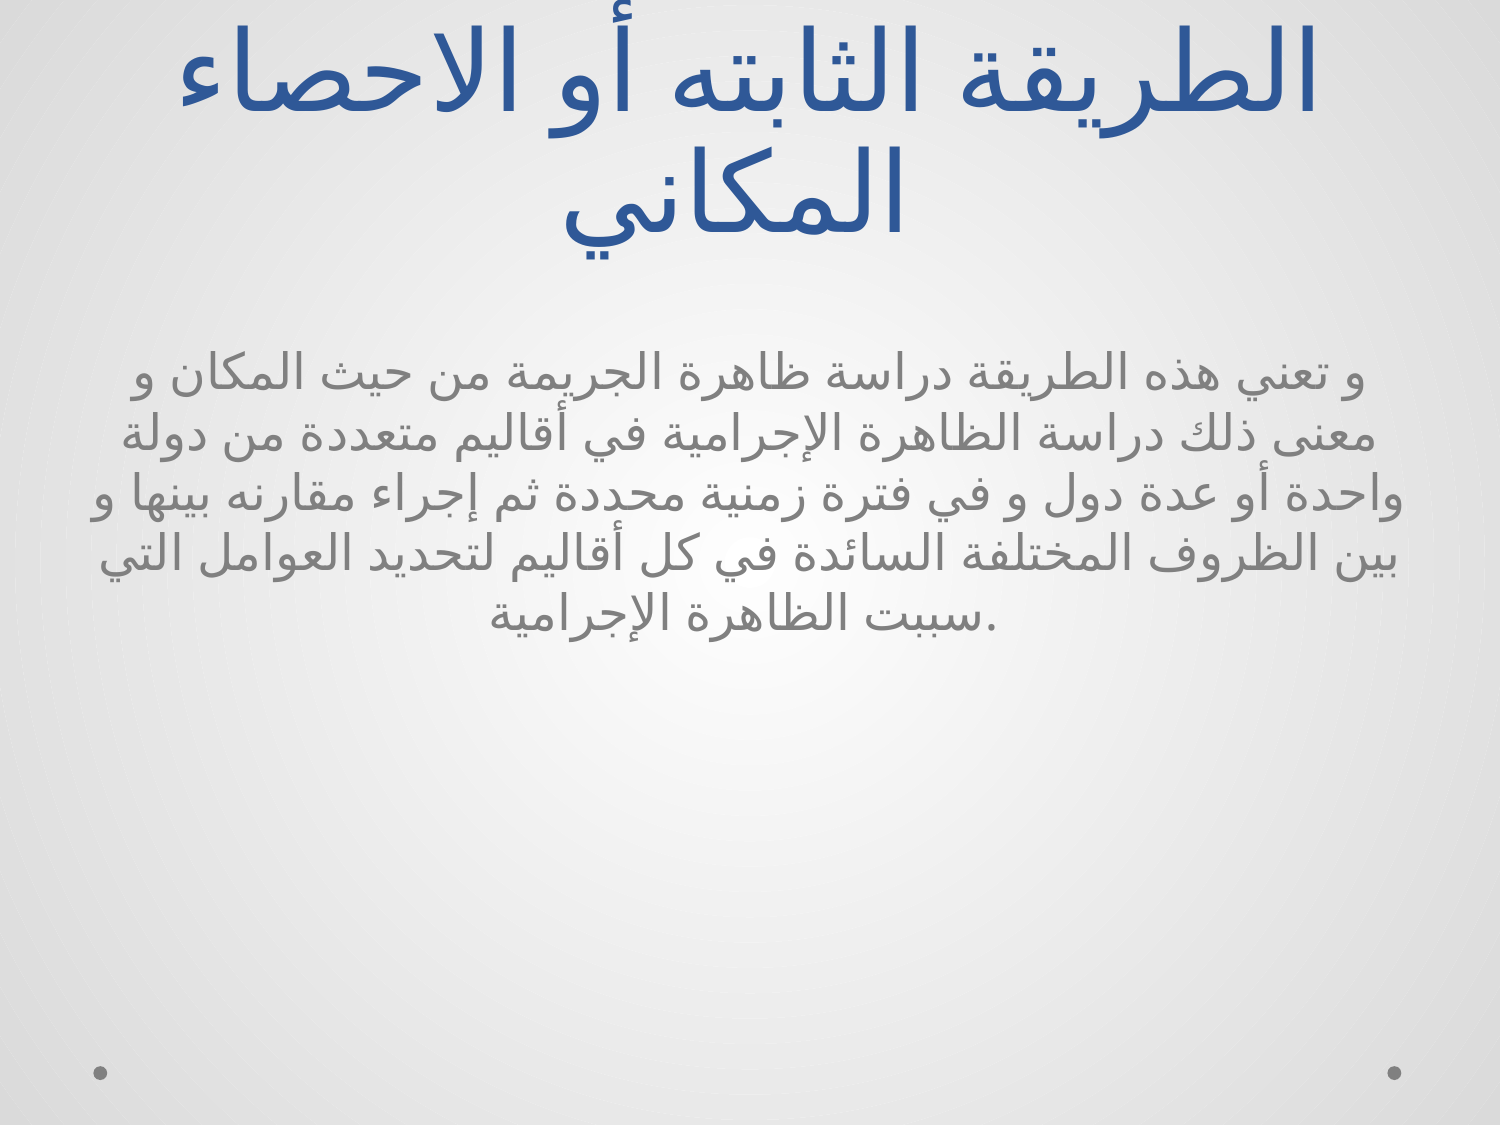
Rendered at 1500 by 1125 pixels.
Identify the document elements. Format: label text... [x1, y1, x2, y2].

list و تعني هذه الطريقة دراسة ظاهرة الجريمة من حيث المكان و معنى ذلك دراسة الظاهرة الإجرامية في أقاليم متعددة من دولة واحدة أو عدة دول و في فترة زمنية محددة ثم إجراء مقارنه بينها و بين الظروف المختلفة السائدة في كل أقاليم لتحديد العوامل التي سببت الظاهرة الإجرامية. [75, 262, 1425, 1005]
title الطريقة الثابته أو الاحصاء المكاني [75, 0, 1425, 262]
